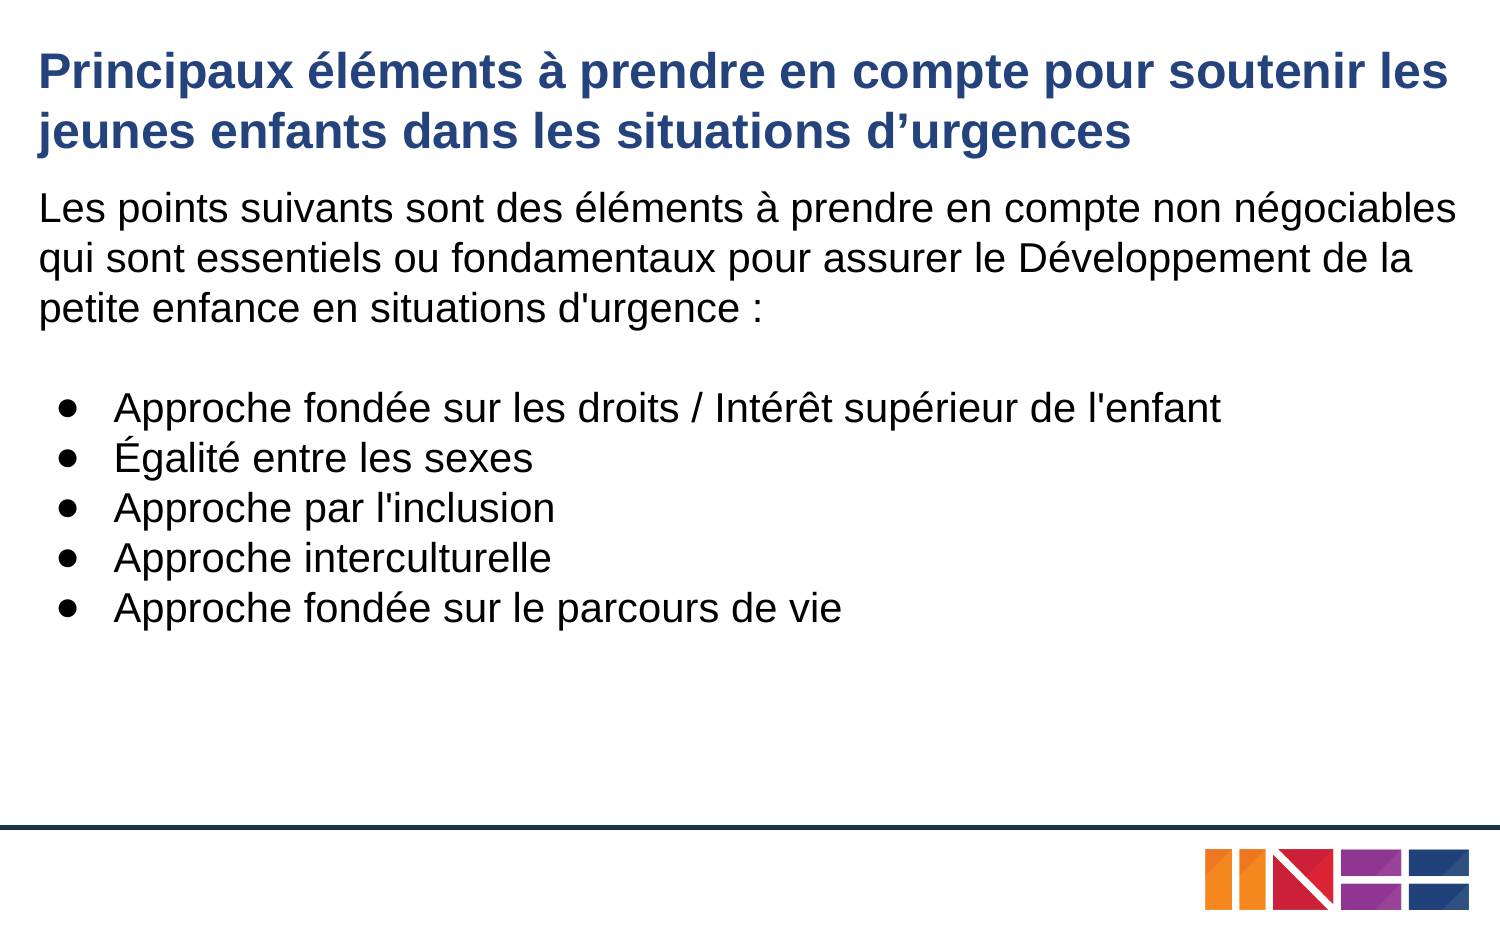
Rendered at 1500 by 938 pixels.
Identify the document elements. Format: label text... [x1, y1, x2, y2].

title Principaux éléments à prendre en compte pour soutenir les jeunes enfants dans les situations d’urgences [23, 23, 1468, 121]
picture [1205, 849, 1469, 910]
list Les points suivants sont des éléments à prendre en compte non négociables qui sont essentiels ou fondamentaux pour assurer le Développement de la petite enfance en situations d'urgence : Approche fondée sur les droits / Intérêt supérieur de l'enfant Égalité entre les sexes Approche par l'inclusion Approche interculturelle Approche fondée sur le parcours de vie [23, 165, 1479, 779]
